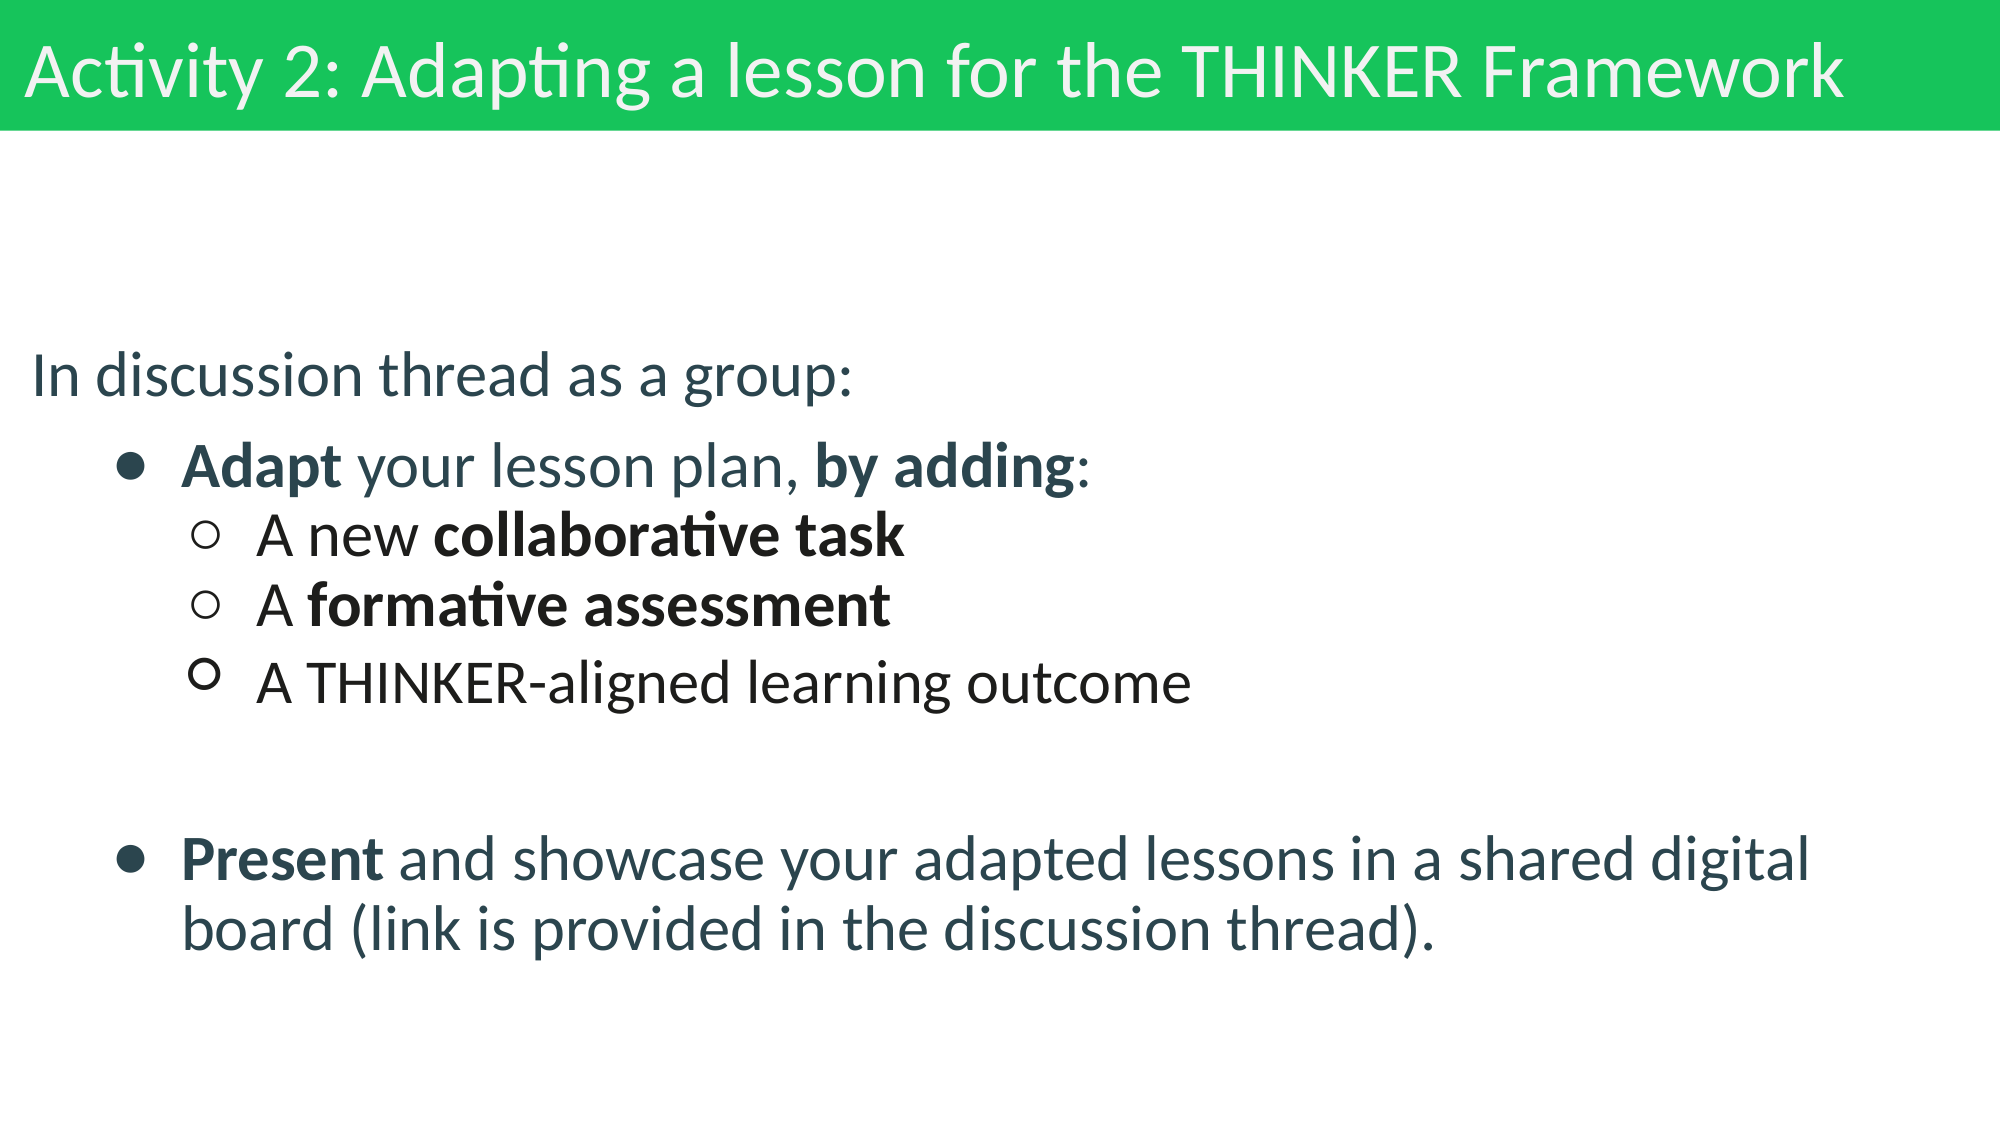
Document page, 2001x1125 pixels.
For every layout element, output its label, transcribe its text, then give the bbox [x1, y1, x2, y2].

title Activity 2: Adapting a lesson for the THINKER Framework [16, 13, 1976, 131]
list In discussion thread as a group: Adapt your lesson plan, by adding: A new collaborative task A formative assessment A THINKER-aligned learning outcome Present and showcase your adapted lessons in a shared digital board (link is provided in the discussion thread). [16, 144, 1976, 1108]
